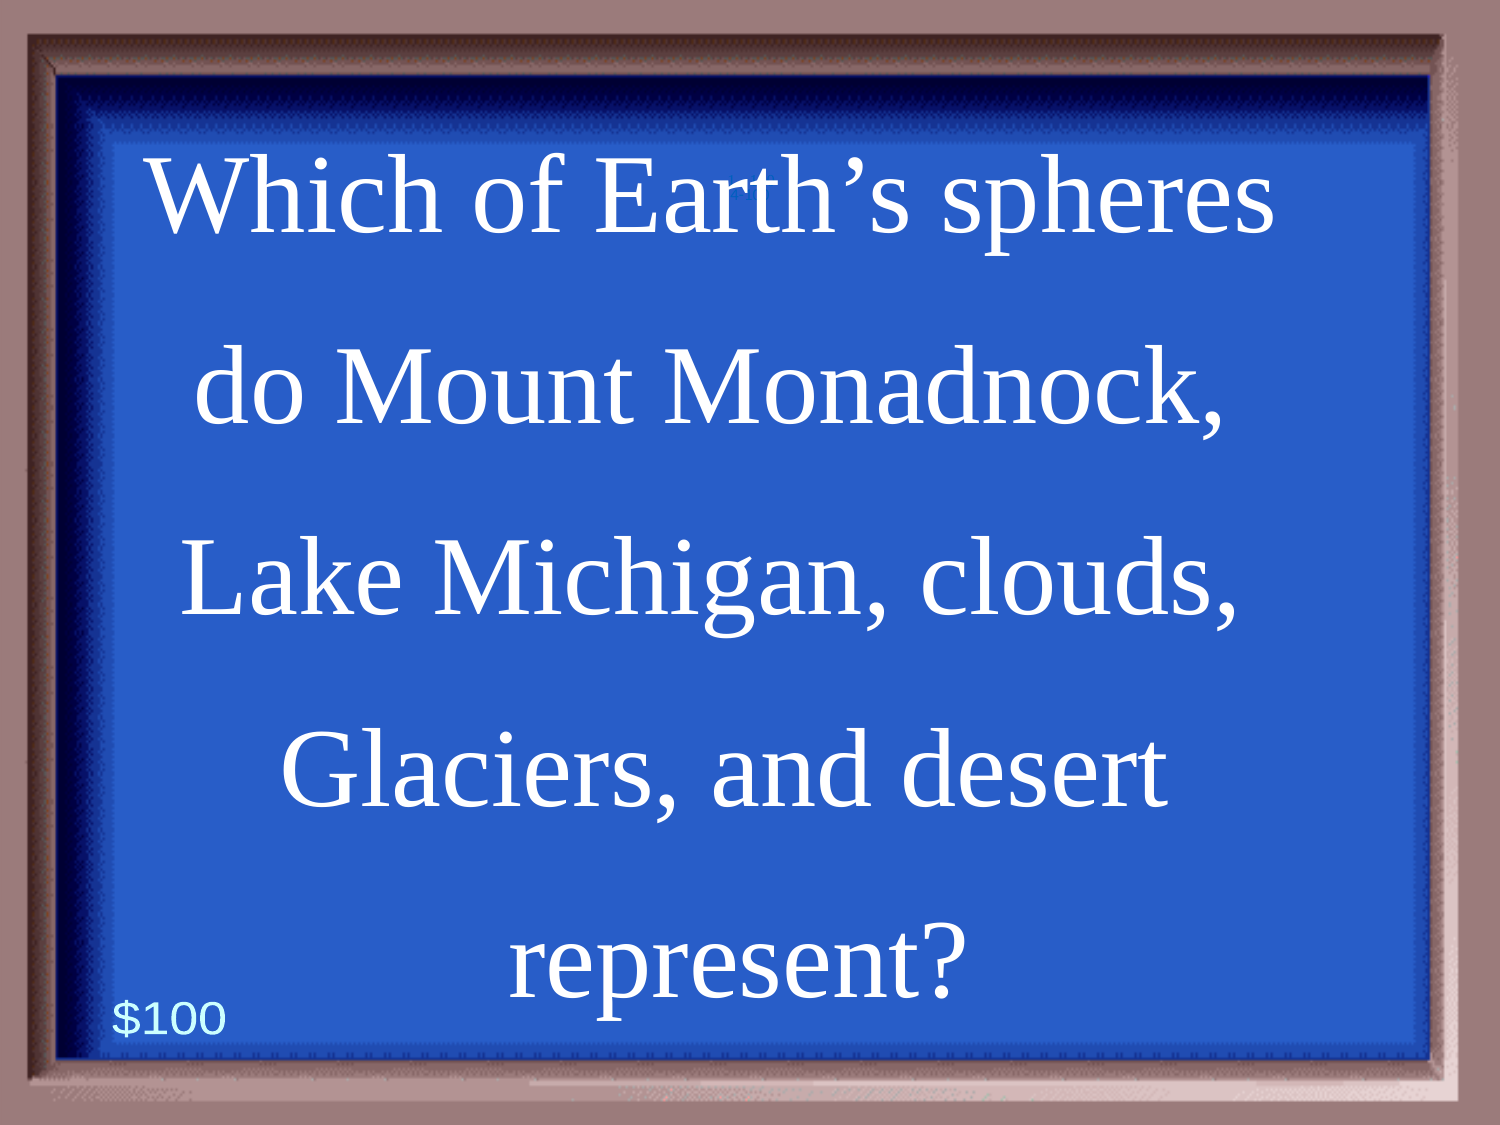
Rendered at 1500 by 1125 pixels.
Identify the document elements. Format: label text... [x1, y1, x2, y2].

picture [0, 0, 1500, 1125]
text_box Which of Earth’s spheres do Mount Monadnock, Lake Michigan, clouds, Glaciers, and desert represent? [128, 112, 1322, 1028]
title 4-100 [112, 99, 1388, 288]
